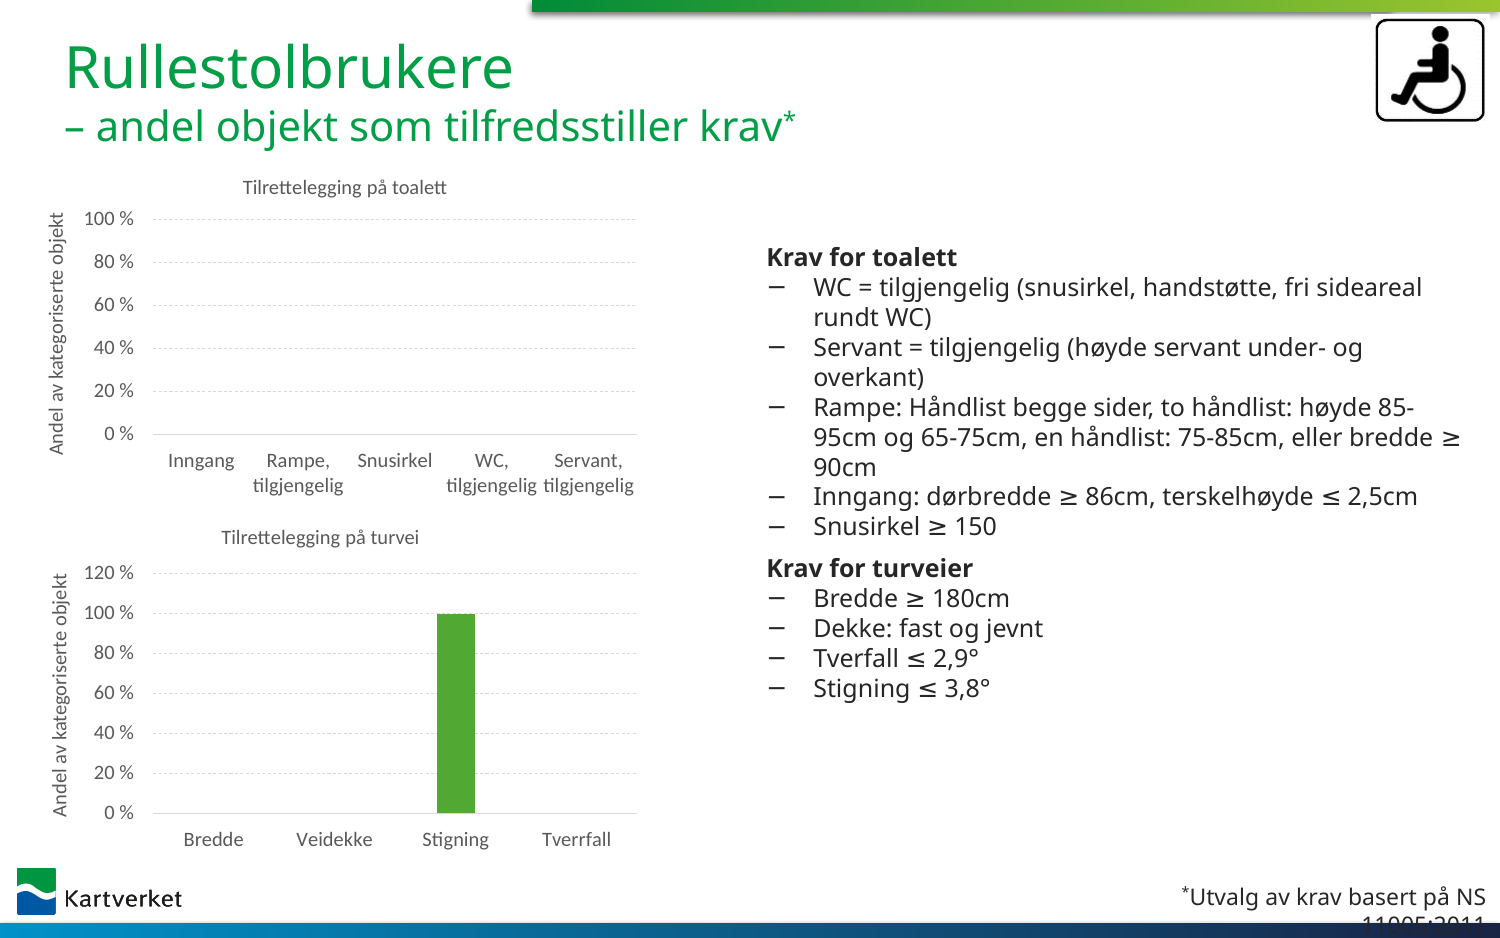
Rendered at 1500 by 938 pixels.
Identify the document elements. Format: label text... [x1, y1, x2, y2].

text_box Krav for turveier Bredde ≥ 180cm Dekke: fast og jevnt Tverfall ≤ 2,9° Stigning ≤ 3,8° [751, 545, 1483, 710]
picture [41, 520, 650, 859]
text_box Krav for toalett WC = tilgjengelig (snusirkel, handstøtte, fri sideareal rundt WC) Servant = tilgjengelig (høyde servant under- og overkant) Rampe: Håndlist begge sider, to håndlist: høyde 85-95cm og 65-75cm, en håndlist: 75-85cm, eller bredde ≥ 90cm Inngang: dørbredde ≥ 86cm, terskelhøyde ≤ 2,5cm Snusirkel ≥ 150 [751, 234, 1483, 545]
text_box *Utvalg av krav basert på NS 11005:2011 [1068, 873, 1500, 938]
text_box Rullestolbrukere – andel objekt som tilfredsstiller krav* [49, 14, 1431, 158]
picture [41, 166, 650, 505]
picture [1371, 13, 1491, 127]
